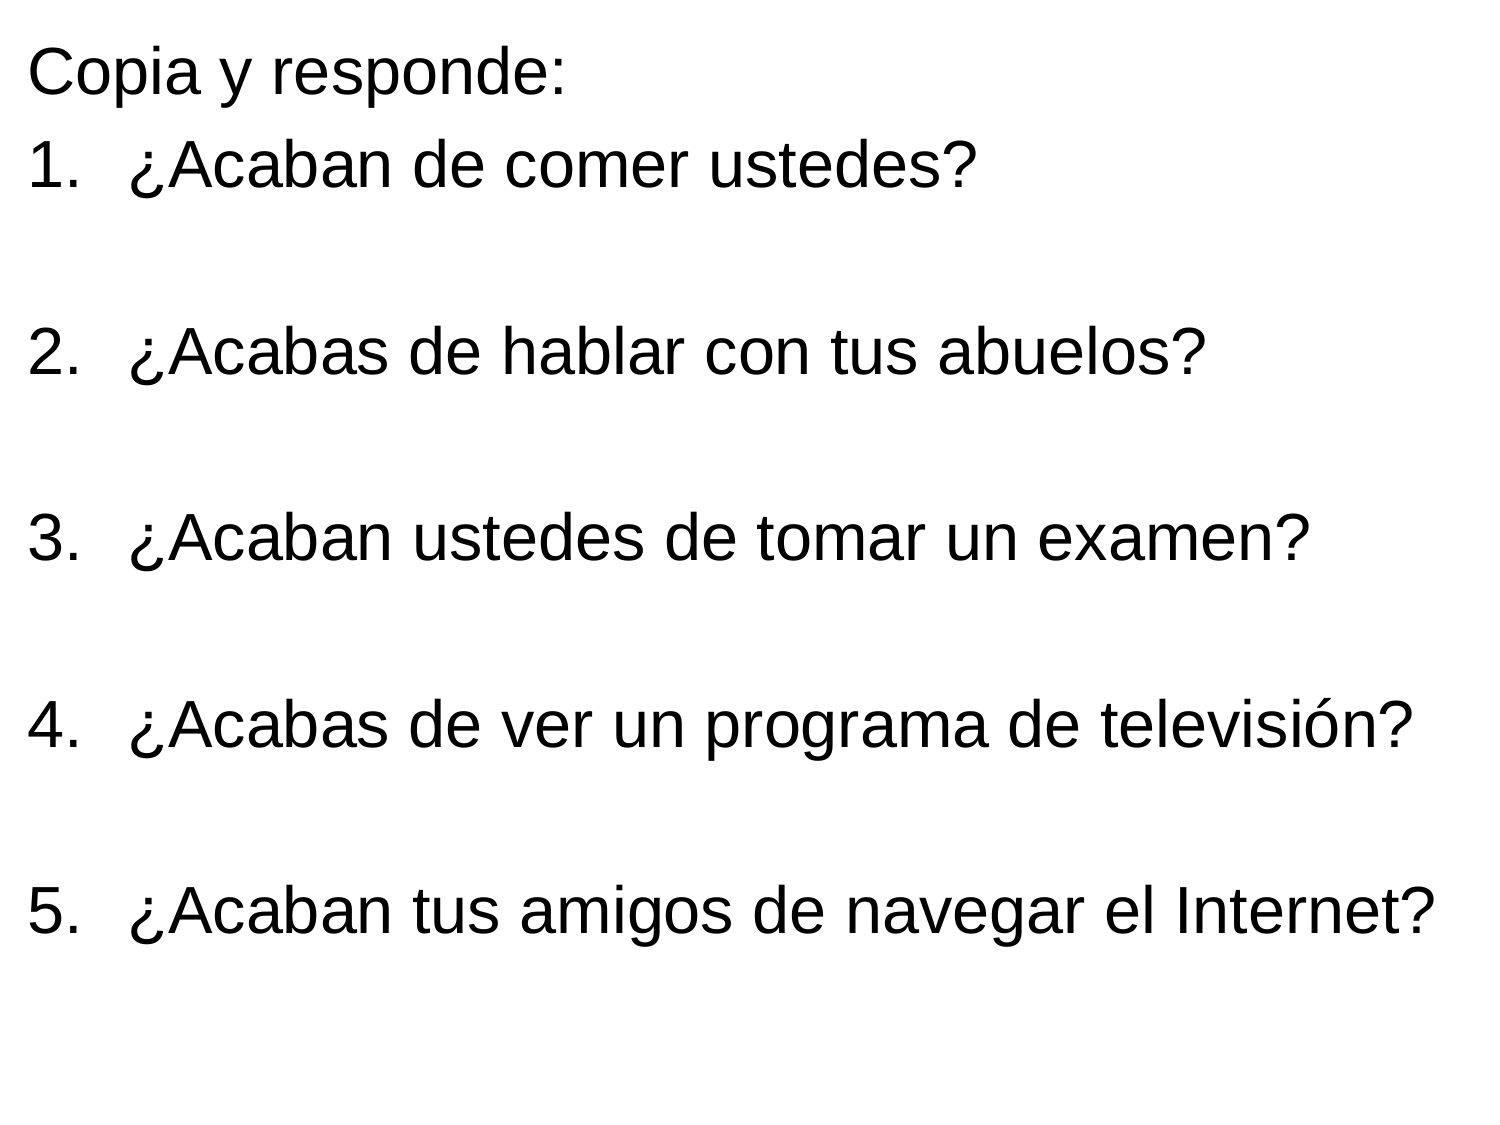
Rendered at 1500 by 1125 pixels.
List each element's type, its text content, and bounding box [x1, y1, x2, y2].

list Copia y responde: ¿Acaban de comer ustedes? ¿Acabas de hablar con tus abuelos? ¿Acaban ustedes de tomar un examen? ¿Acabas de ver un programa de televisión? ¿Acaban tus amigos de navegar el Internet? [12, 20, 1488, 1088]
